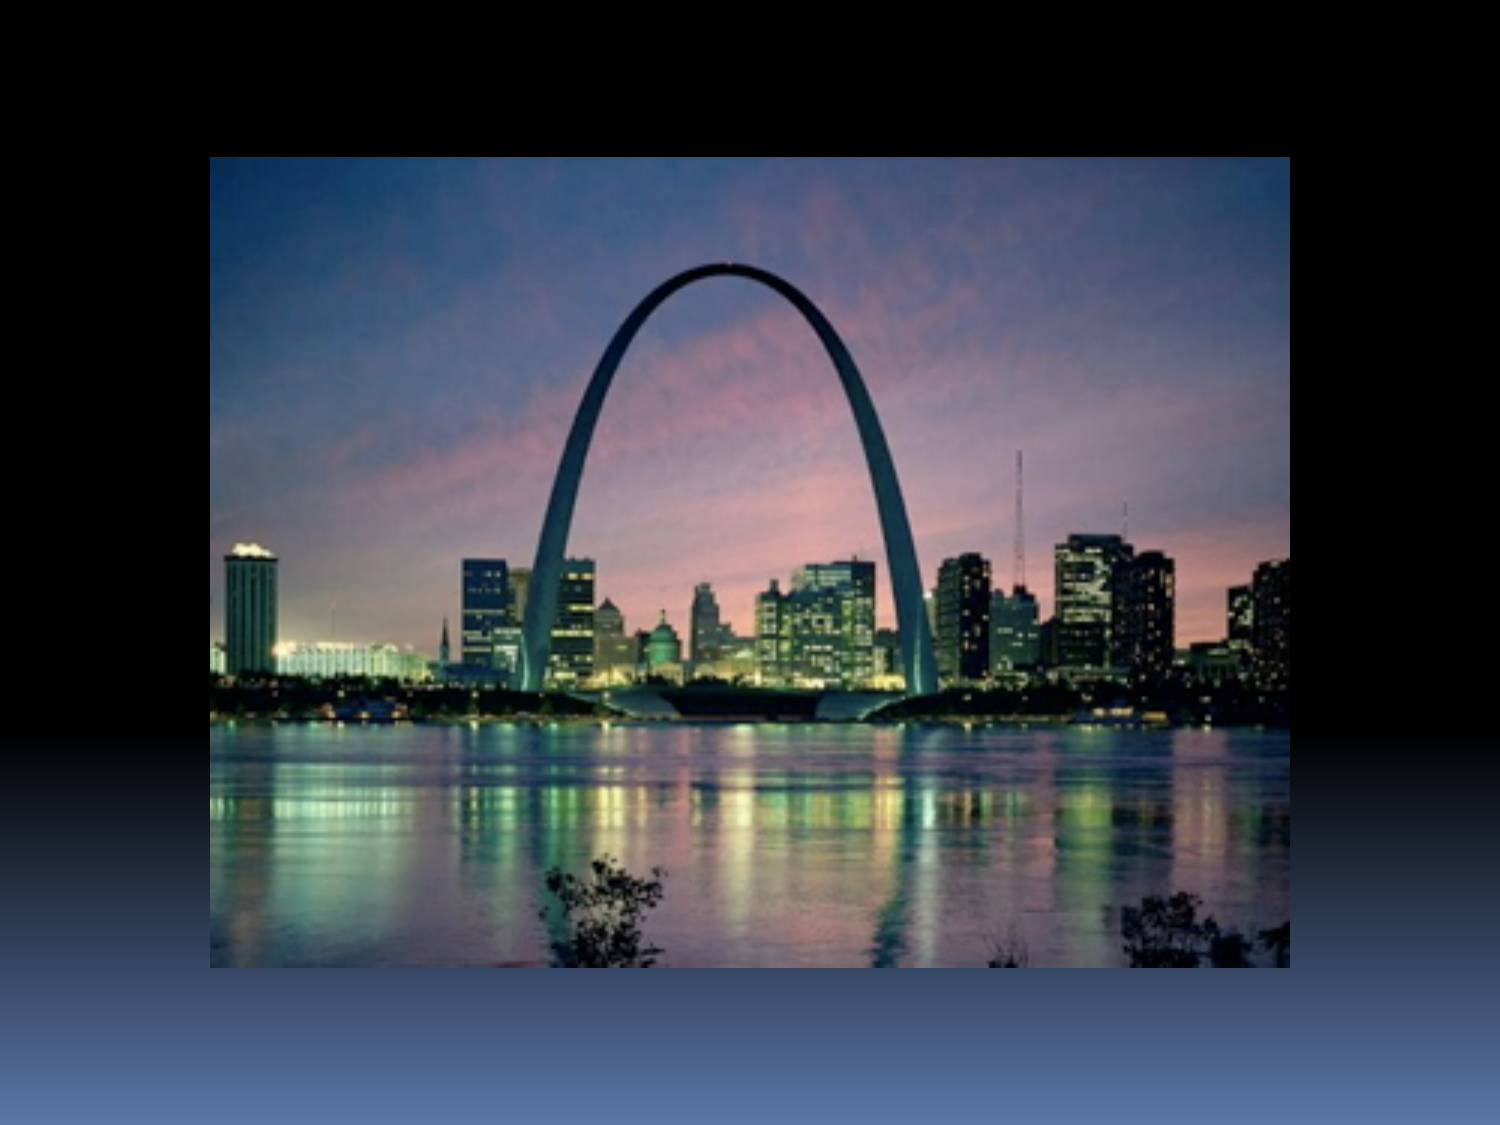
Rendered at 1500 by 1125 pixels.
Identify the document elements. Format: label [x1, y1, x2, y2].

picture [209, 156, 1291, 968]
